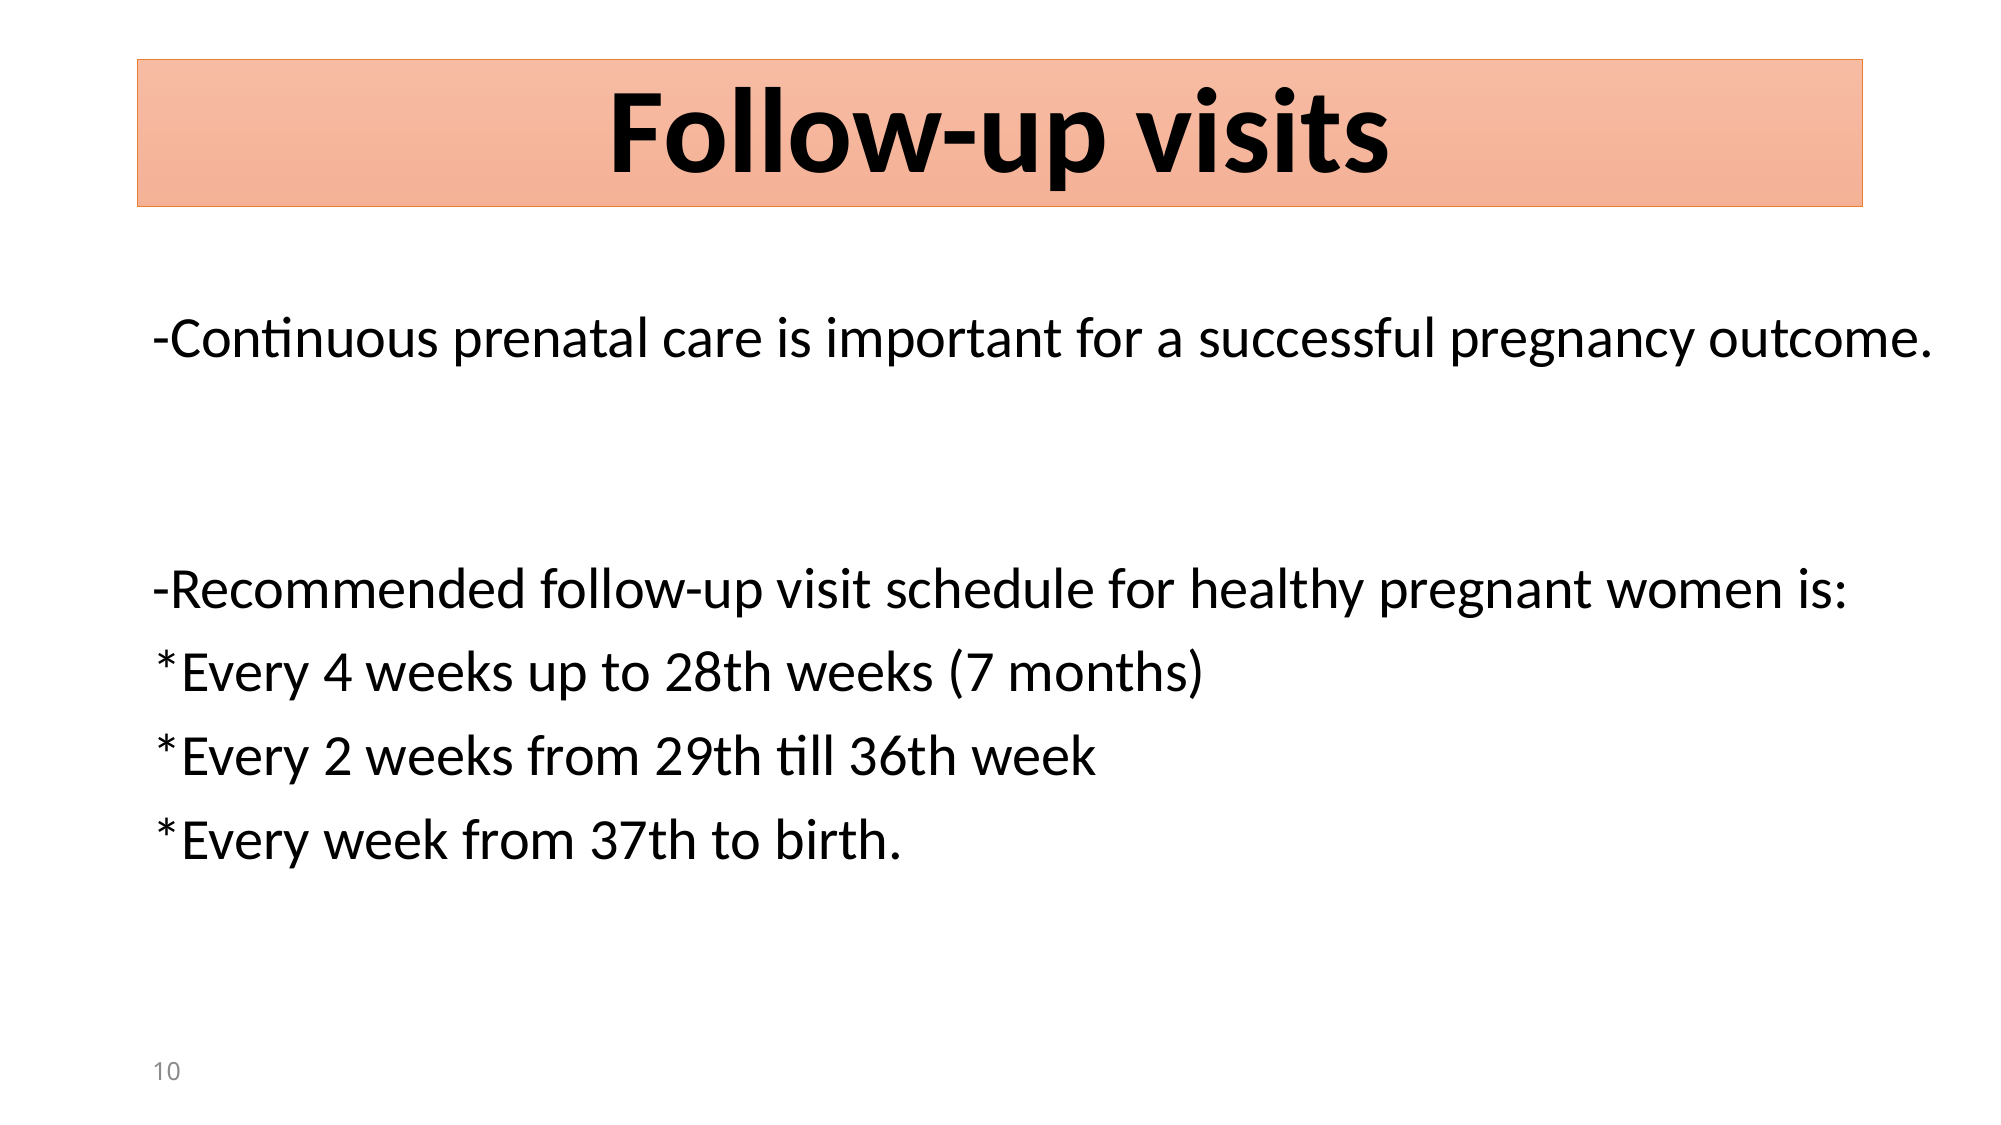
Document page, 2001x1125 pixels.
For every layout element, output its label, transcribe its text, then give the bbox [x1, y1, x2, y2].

slide_number 10 [137, 1042, 588, 1103]
list -Continuous prenatal care is important for a successful pregnancy outcome. -Recommended follow-up visit schedule for healthy pregnant women is: *Every 4 weeks up to 28th weeks (7 months) *Every 2 weeks from 29th till 36th week *Every week from 37th to birth. [137, 299, 1975, 1014]
title Follow-up visits [137, 59, 1863, 207]
